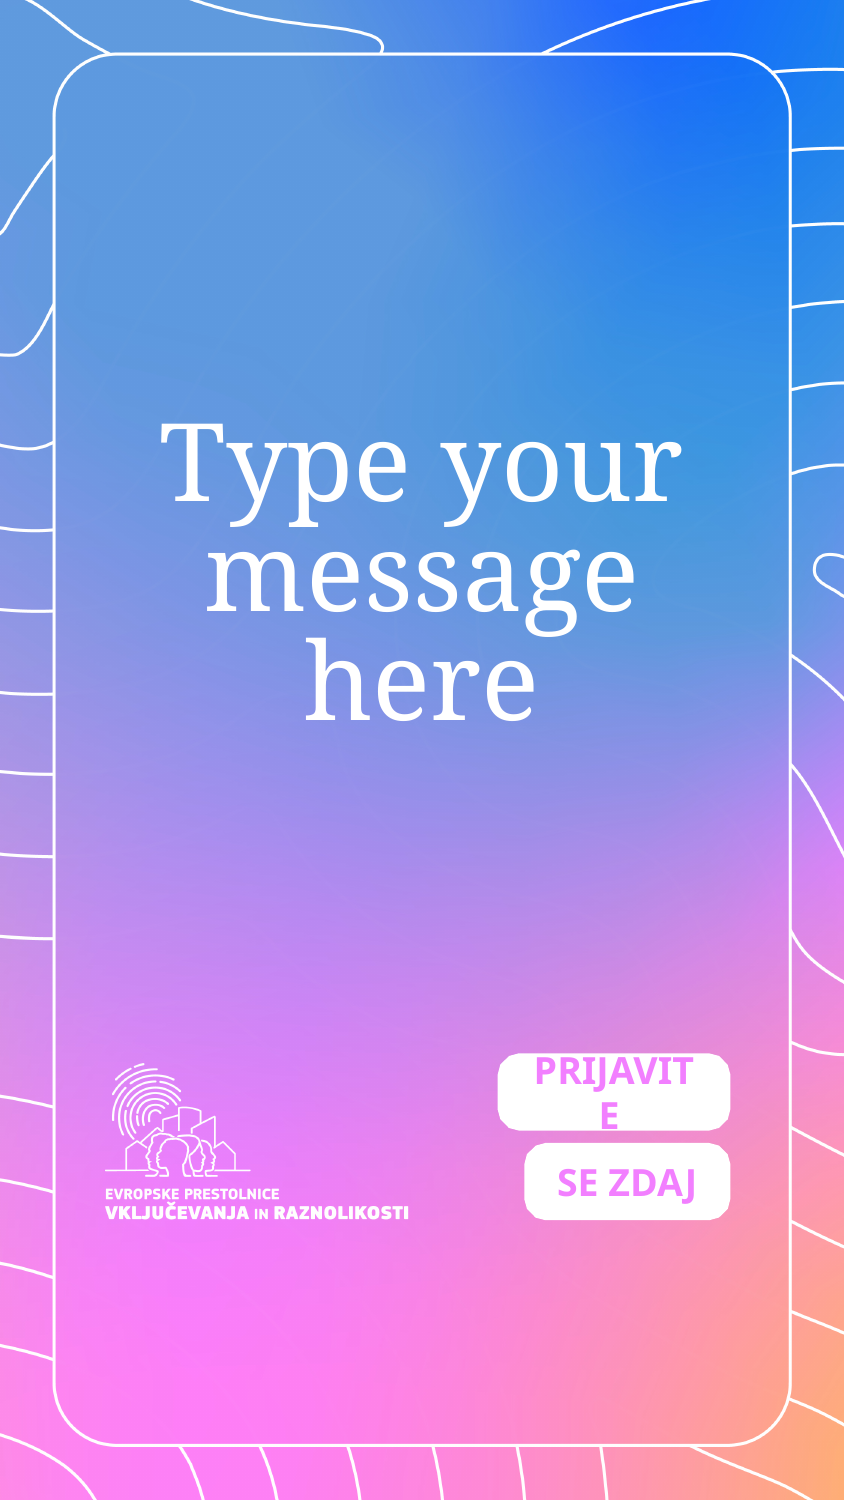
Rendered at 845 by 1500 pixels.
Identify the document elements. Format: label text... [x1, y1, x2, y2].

text_box PRIJAVITE [511, 1067, 717, 1117]
picture [0, 0, 844, 1500]
title Type your message here [63, 163, 781, 993]
text_box SE ZDAJ [538, 1156, 717, 1207]
